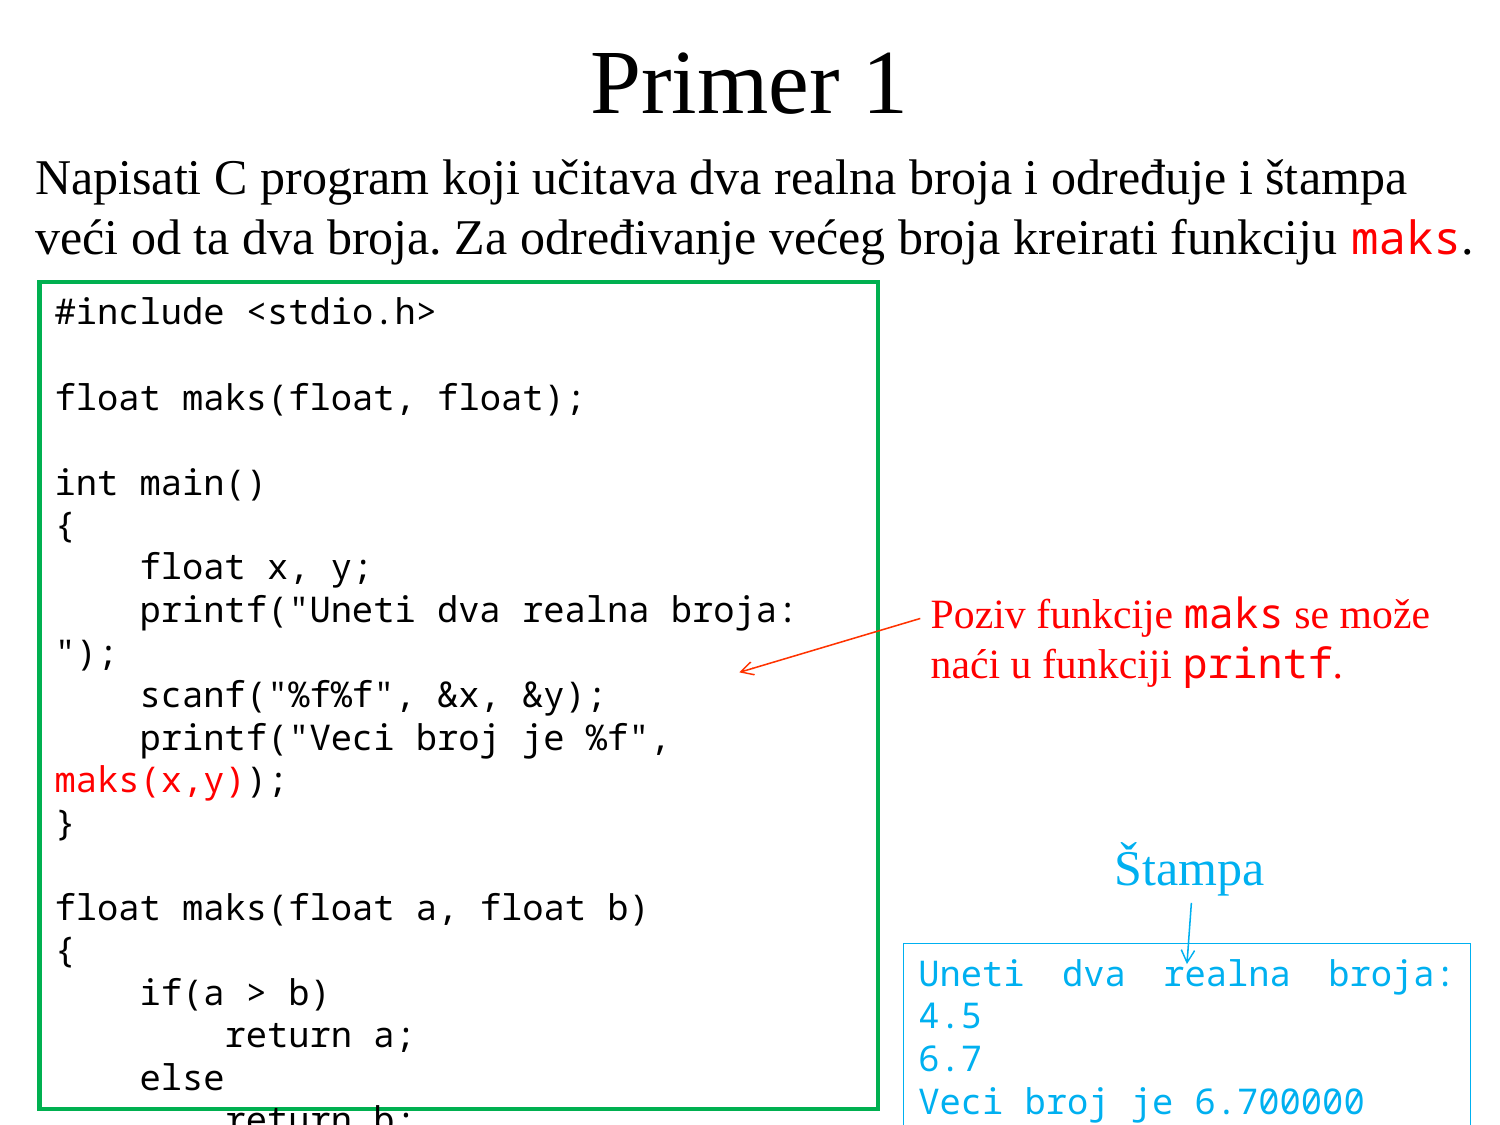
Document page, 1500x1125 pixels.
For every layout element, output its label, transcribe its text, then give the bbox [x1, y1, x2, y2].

text_box Poziv funkcije maks se može naći u funkciji printf. [915, 579, 1497, 695]
title Primer 1 [112, 0, 1388, 137]
text_box Napisati C program koji učitava dva realna broja i određuje i štampa veći od ta dva broja. Za određivanje većeg broja kreirati funkciju maks. [29, 137, 1483, 280]
text_box Štampa [1099, 827, 1290, 903]
list #include <stdio.h> float maks(float, float); int main() { float x, y; printf("Uneti dva realna broja: "); scanf("%f%f", &x, &y); printf("Veci broj je %f", maks(x,y)); } float maks(float a, float b) { if(a > b) return a; else return b; } [39, 282, 879, 1109]
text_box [1186, 902, 1192, 965]
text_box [739, 618, 921, 673]
text_box Uneti dva realna broja: 4.5 6.7 Veci broj je 6.700000 [903, 943, 1471, 1125]
